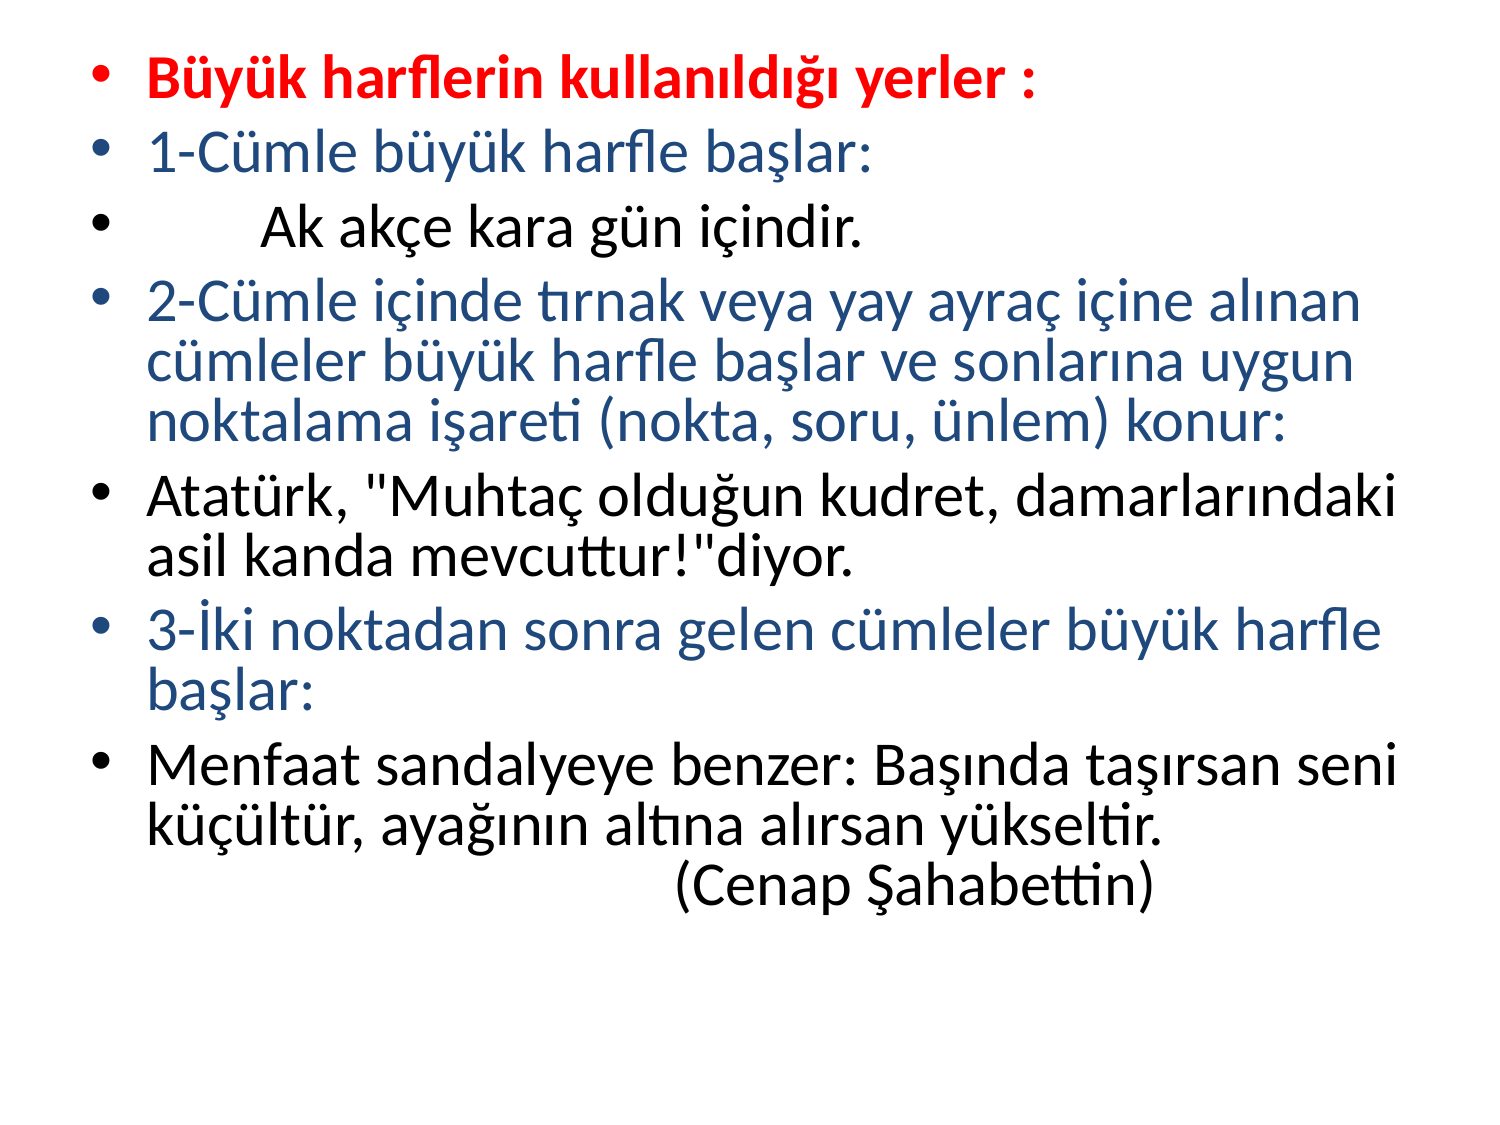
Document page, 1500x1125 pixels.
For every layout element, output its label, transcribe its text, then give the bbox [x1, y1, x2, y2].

list Büyük harflerin kullanıldığı yerler : 1-Cümle büyük harfle başlar: Ak akçe kara gün içindir. 2-Cümle içinde tırnak veya yay ayraç içine alınan cümleler büyük harfle başlar ve sonlarına uygun noktalama işareti (nokta, soru, ünlem) konur: Atatürk, "Muhtaç olduğun kudret, damarlarındaki asil kanda mevcuttur!"diyor. 3-İki noktadan sonra gelen cümleler büyük harfle başlar: Menfaat sandalyeye benzer: Başında taşırsan seni küçültür, ayağının altına alırsan yükseltir. (Cenap Şahabettin) [74, 42, 1426, 1006]
